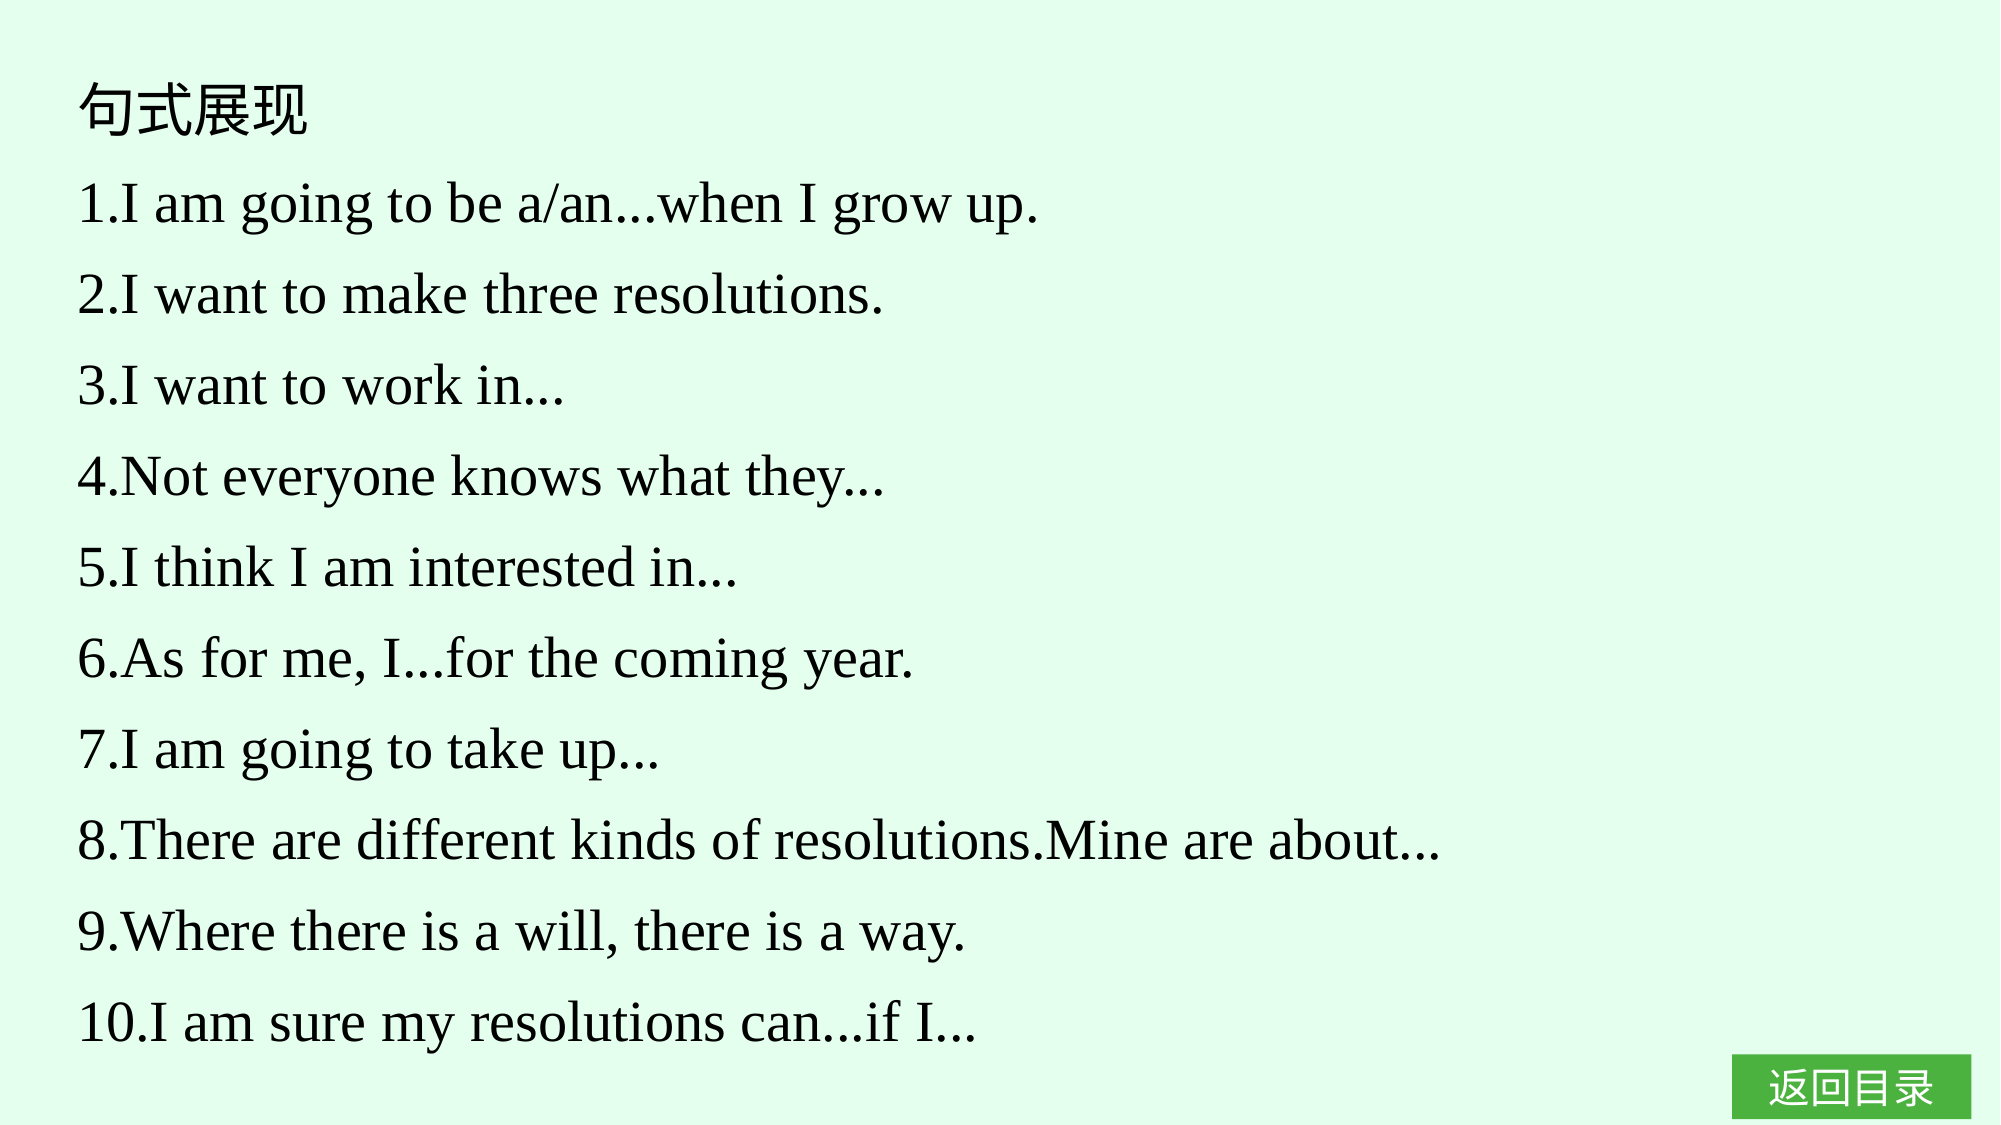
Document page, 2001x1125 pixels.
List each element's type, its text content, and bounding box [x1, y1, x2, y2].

text_box 句式展现 1.I am going to be a/an...when I grow up. 2.I want to make three resolutions. 3.I want to work in... 4.Not everyone knows what they... 5.I think I am interested in... 6.As for me, I...for the coming year. 7.I am going to take up... 8.There are different kinds of resolutions.Mine are about... 9.Where there is a will, there is a way. 10.I am sure my resolutions can...if I... [62, 45, 1938, 1061]
